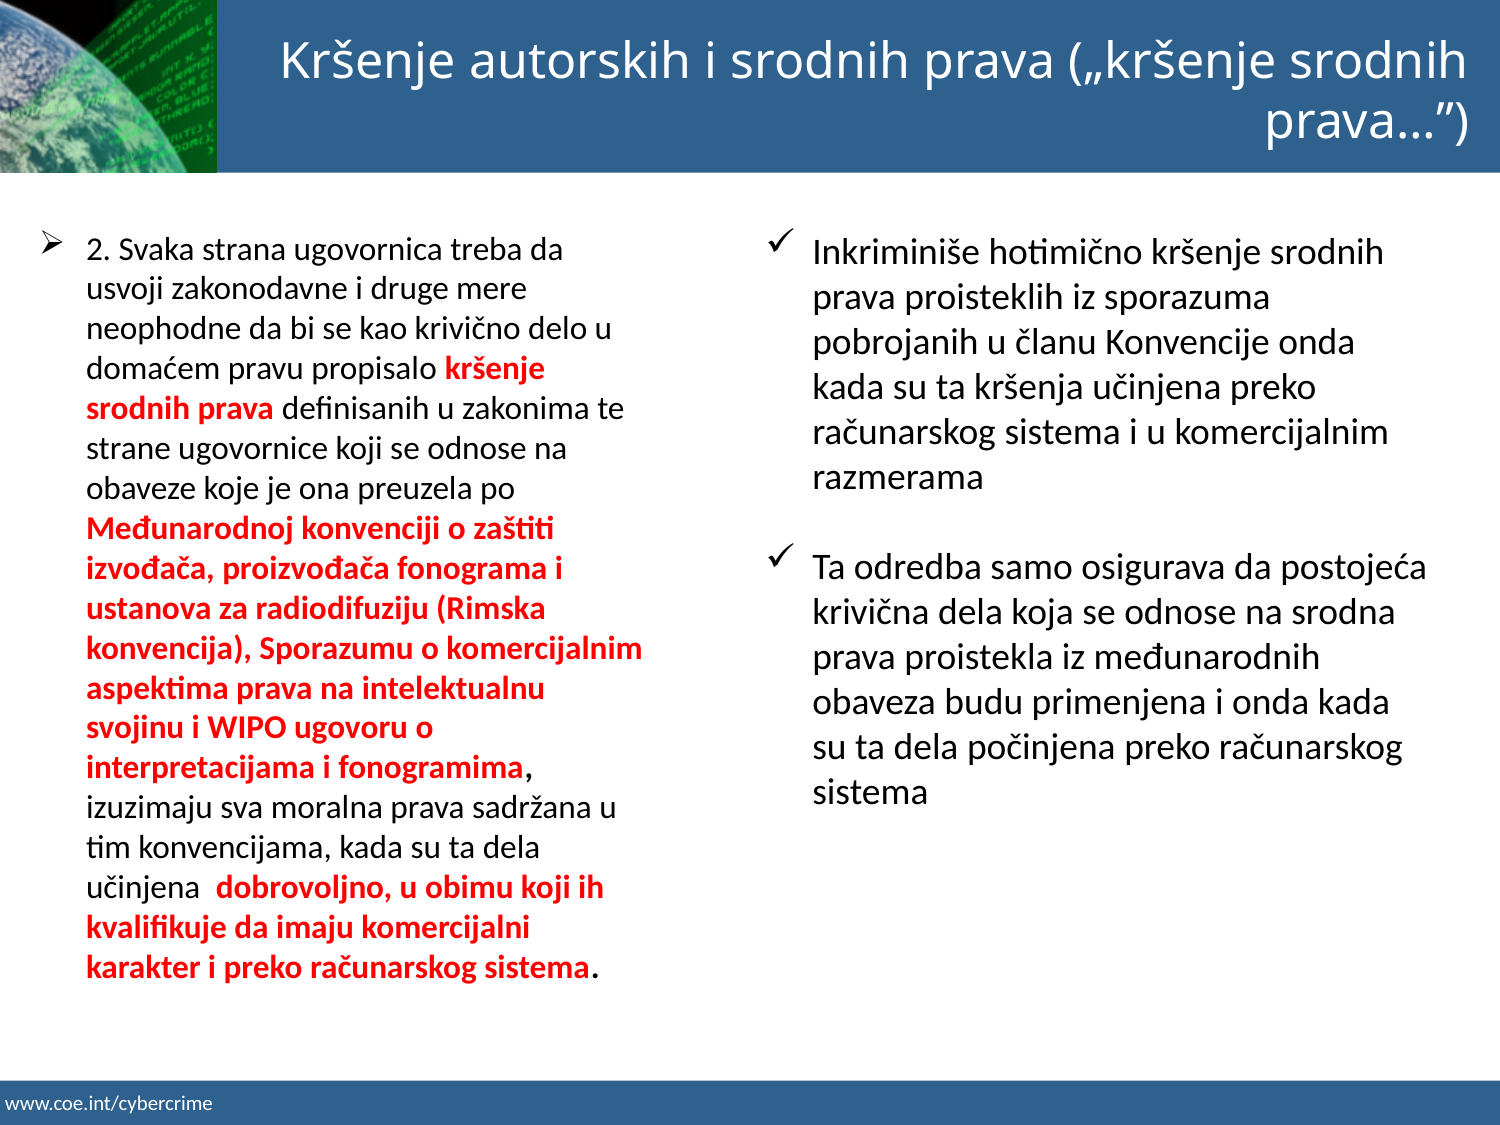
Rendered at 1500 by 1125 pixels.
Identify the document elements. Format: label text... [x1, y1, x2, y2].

text_box 2. Svaka strana ugovornica treba da usvoji zakonodavne i druge mere neophodne da bi se kao krivično delo u domaćem pravu propisalo kršenje srodnih prava definisanih u zakonima te strane ugovornice koji se odnose na obaveze koje je ona preuzela po Međunarodnoj konvenciji o zaštiti izvođača, proizvođača fonograma i ustanova za radiodifuziju (Rimska konvencija), Sporazumu o komercijalnim aspektima prava na intelektualnu svojinu i WIPO ugovoru o interpretacijama i fonogramima, izuzimaju sva moralna prava sadržana u tim konvencijama, kada su ta dela učinjena dobrovoljno, u obimu koji ih kvalifikuje da imaju komercijalni karakter i preko računarskog sistema. [24, 219, 663, 993]
text_box Inkriminiše hotimično kršenje srodnih prava proisteklih iz sporazuma pobrojanih u članu Konvencije onda kada su ta kršenja učinjena preko računarskog sistema i u komercijalnim razmerama Ta odredba samo osigurava da postojeća krivična dela koja se odnose na srodna prava proistekla iz međunarodnih obaveza budu primenjena i onda kada su ta dela počinjena preko računarskog sistema [750, 219, 1448, 819]
picture [0, 0, 217, 173]
text_box Kršenje autorskih i srodnih prava („kršenje srodnih prava…”) [231, 21, 1484, 156]
